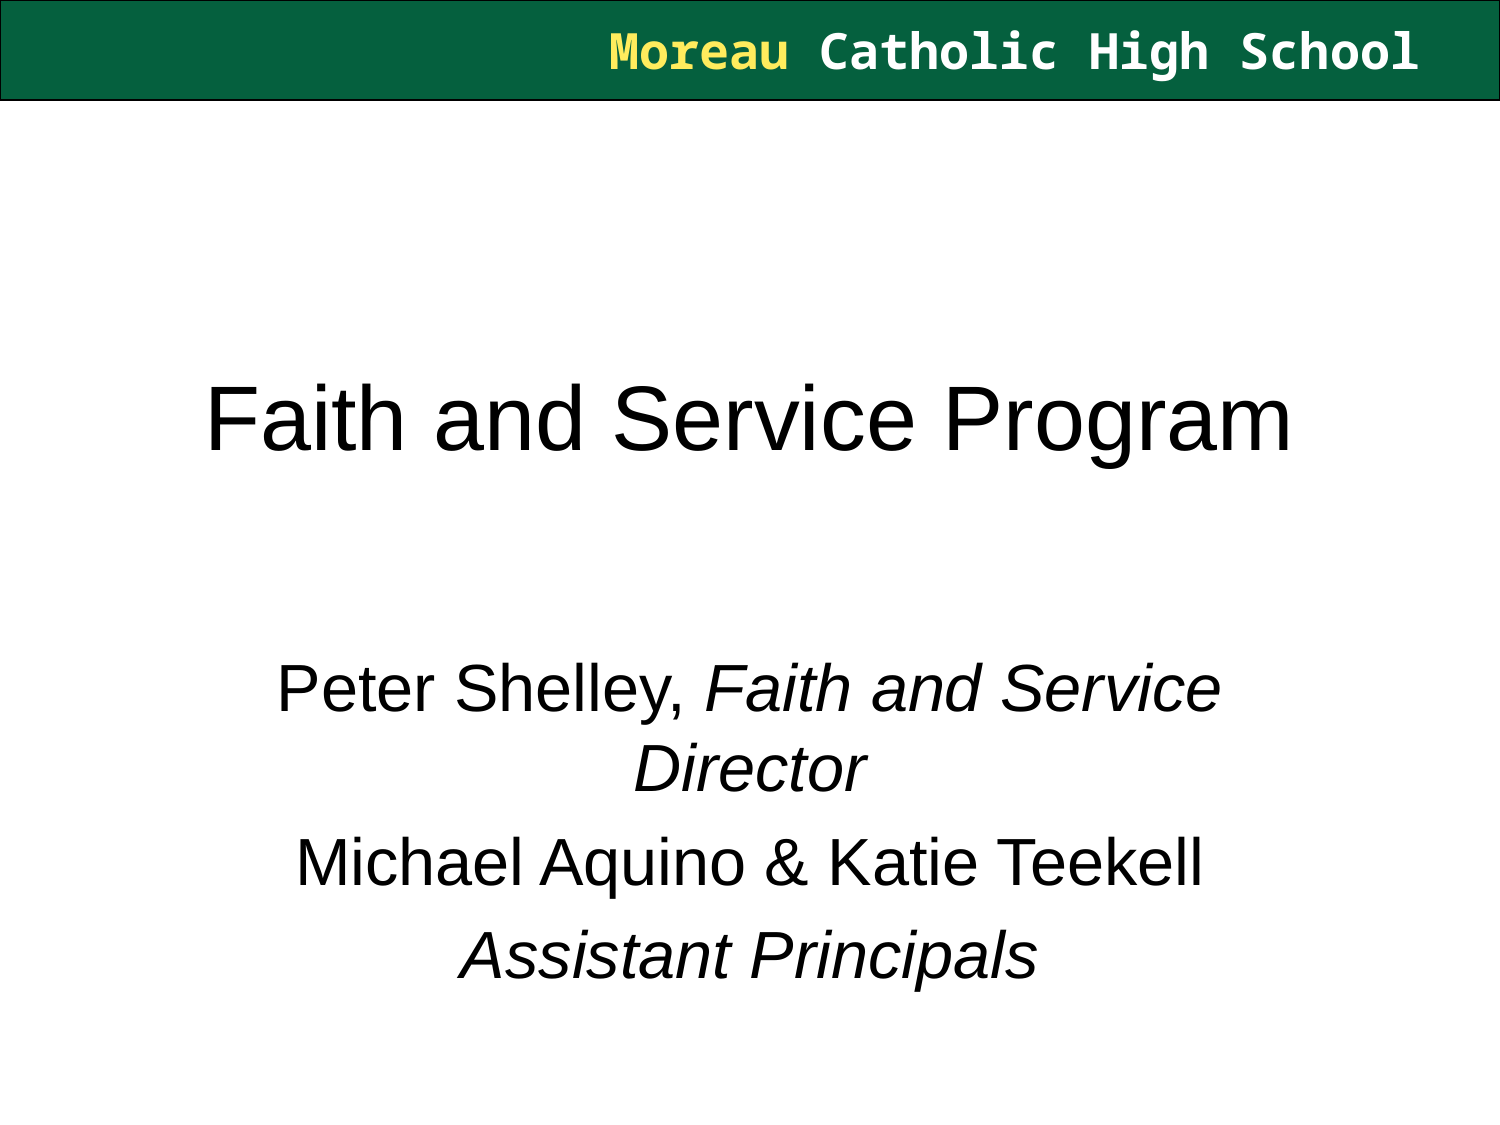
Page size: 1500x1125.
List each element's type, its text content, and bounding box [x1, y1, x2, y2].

title Faith and Service Program [112, 374, 1388, 563]
subtitle Peter Shelley, Faith and Service Director Michael Aquino & Katie Teekell Assistant Principals [224, 637, 1276, 926]
